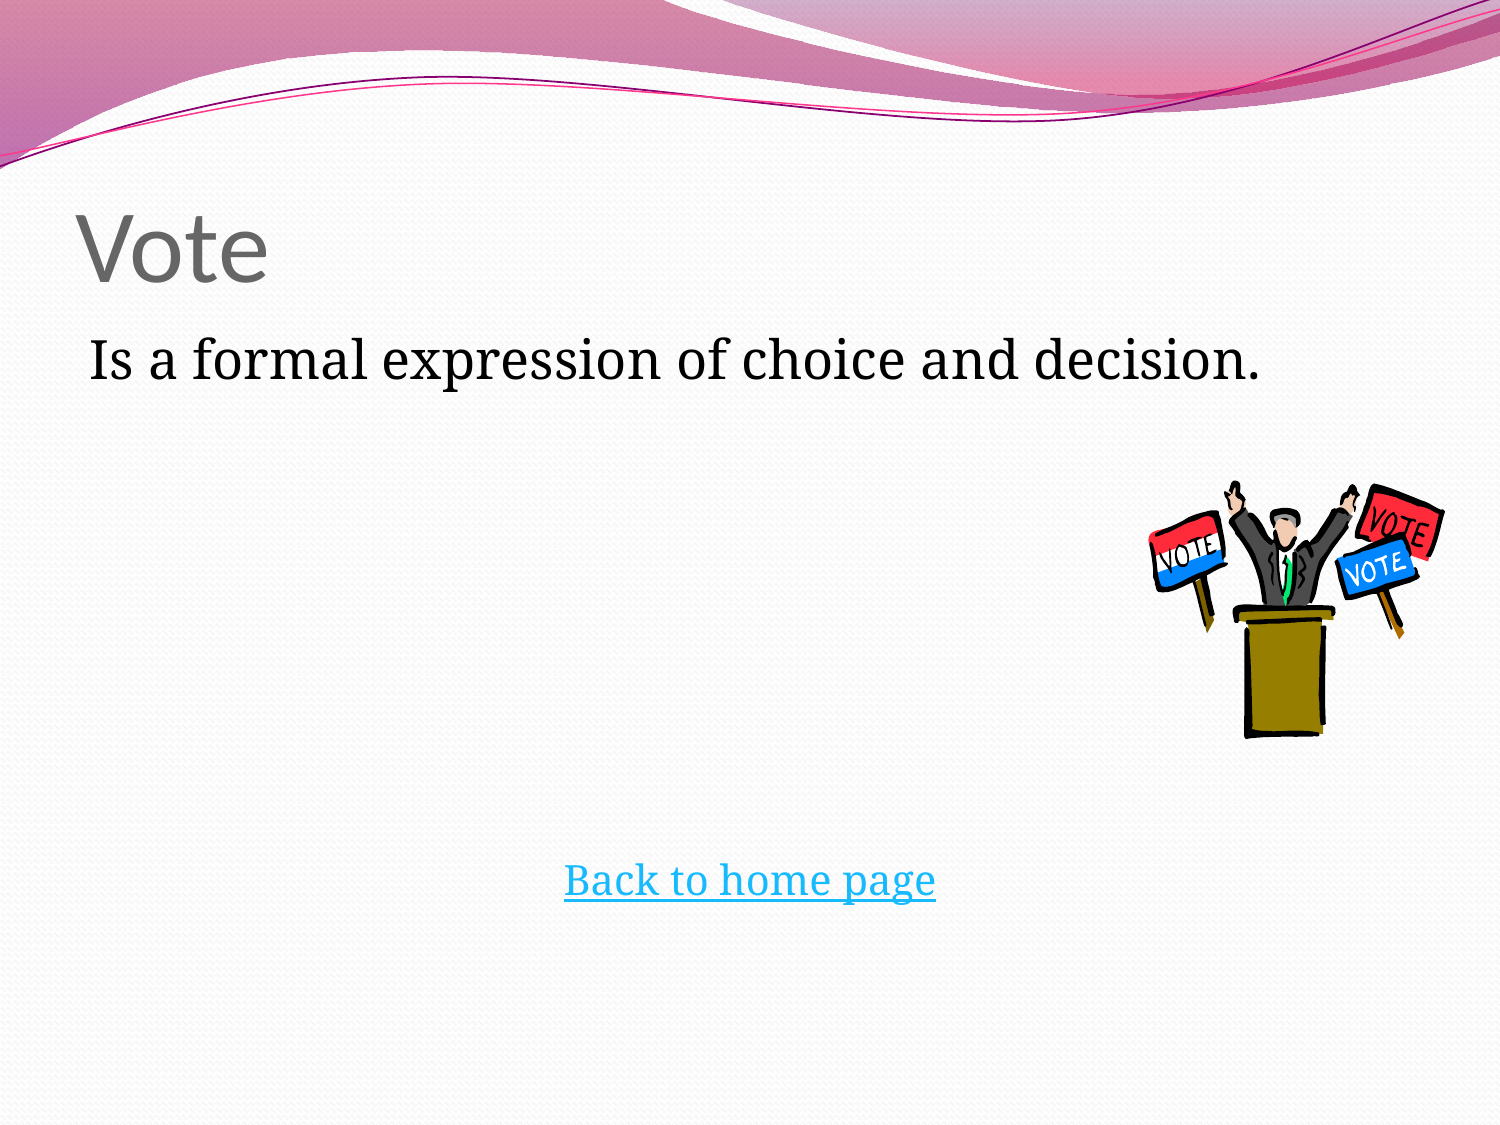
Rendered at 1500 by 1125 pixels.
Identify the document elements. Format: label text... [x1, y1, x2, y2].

list Is a formal expression of choice and decision. Back to home page [75, 317, 1425, 1038]
picture [1148, 480, 1446, 740]
title Vote [75, 115, 1425, 303]
